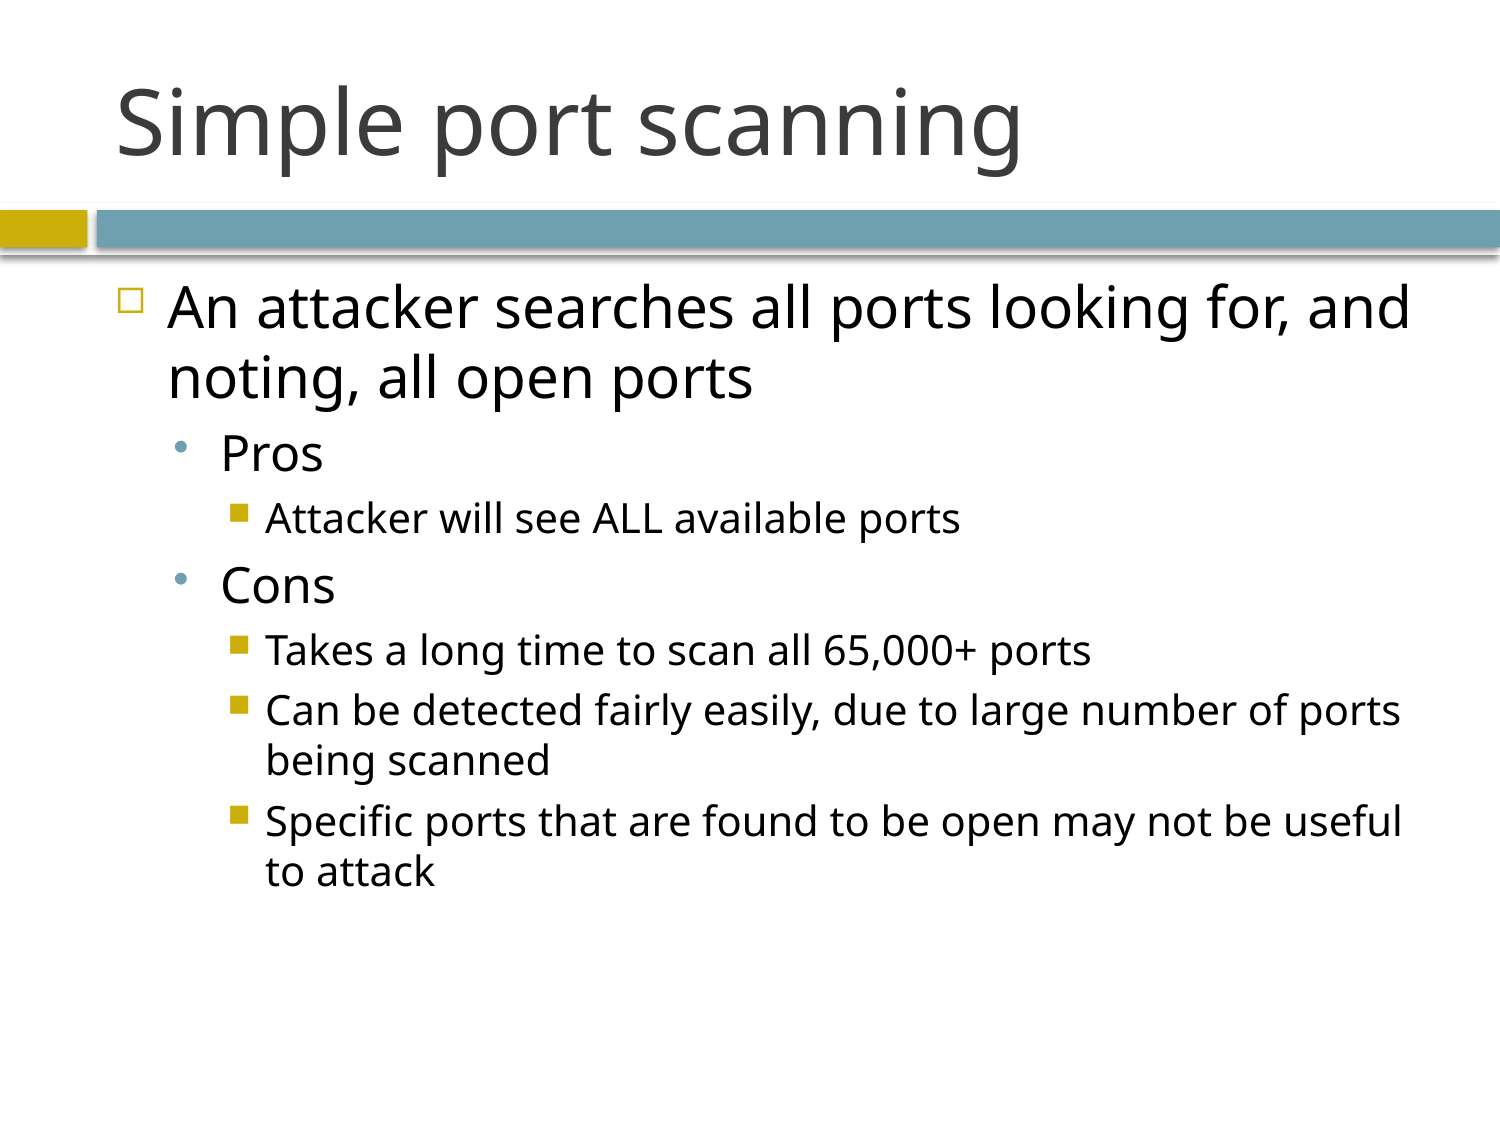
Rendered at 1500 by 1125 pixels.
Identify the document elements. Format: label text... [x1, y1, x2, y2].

list An attacker searches all ports looking for, and noting, all open ports Pros Attacker will see ALL available ports Cons Takes a long time to scan all 65,000+ ports Can be detected fairly easily, due to large number of ports being scanned Specific ports that are found to be open may not be useful to attack [100, 262, 1438, 1005]
title Simple port scanning [100, 37, 1438, 200]
